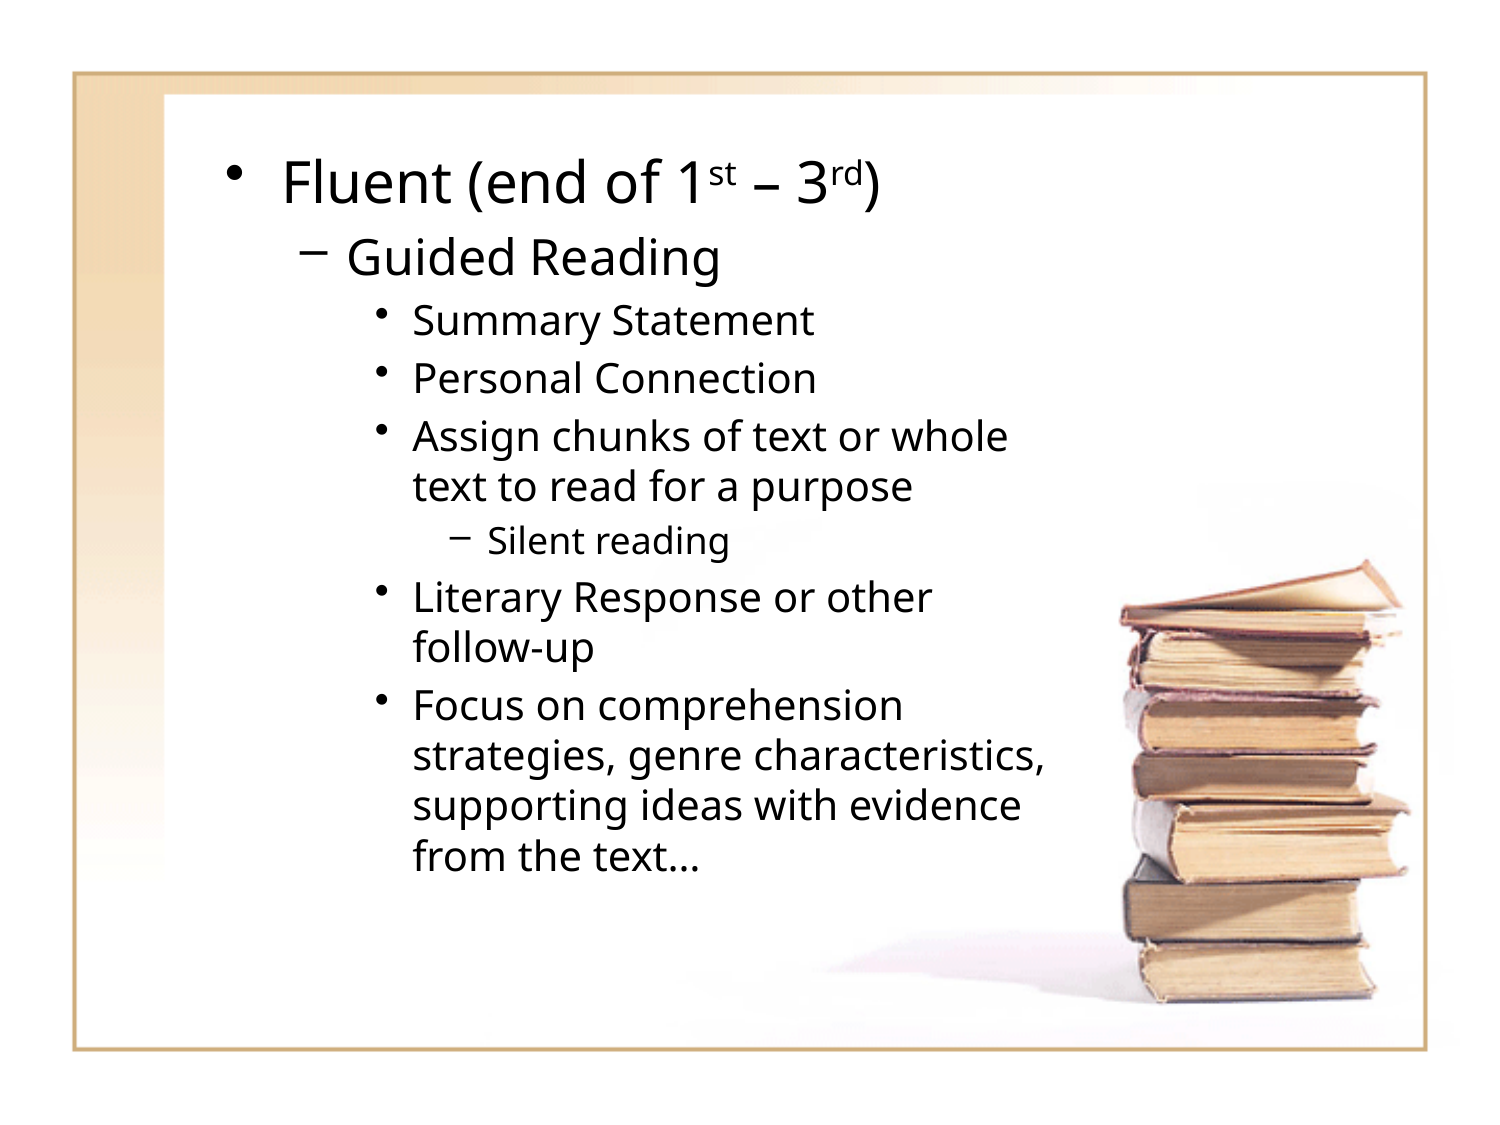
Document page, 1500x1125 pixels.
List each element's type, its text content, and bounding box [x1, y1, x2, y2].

picture [0, 0, 1500, 1125]
list Fluent (end of 1st – 3rd) Guided Reading Summary Statement Personal Connection Assign chunks of text or whole text to read for a purpose Silent reading Literary Response or other follow-up Focus on comprehension strategies, genre characteristics, supporting ideas with evidence from the text… [209, 137, 1073, 1006]
